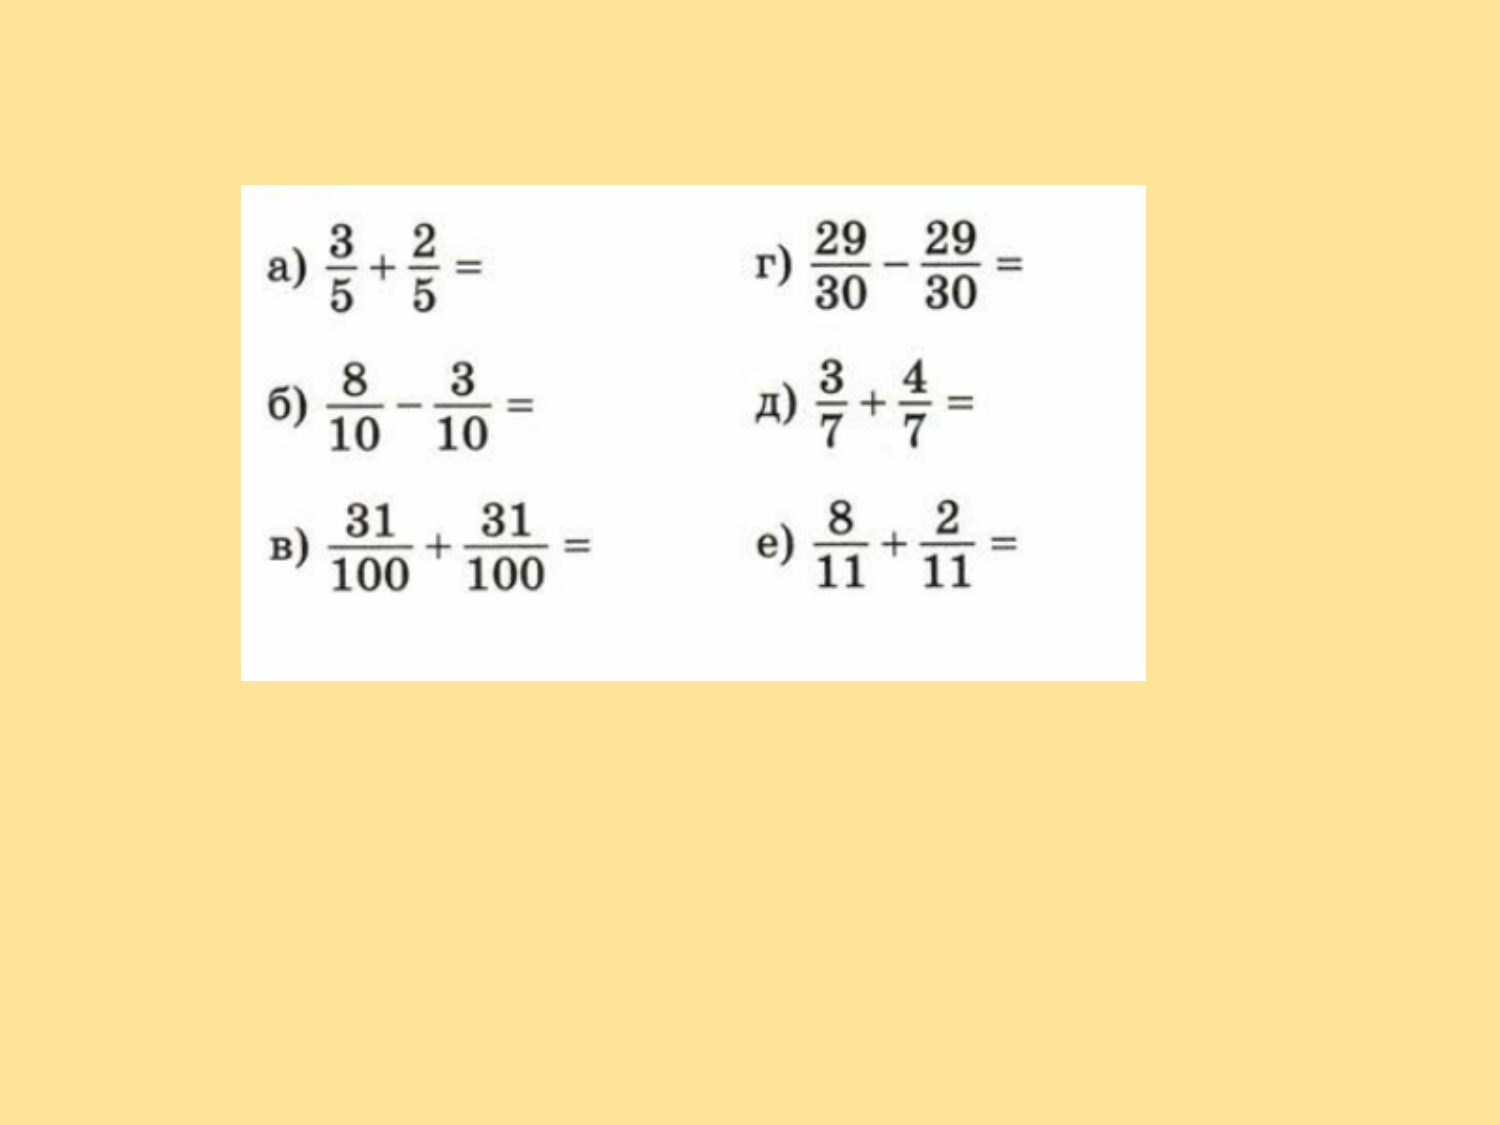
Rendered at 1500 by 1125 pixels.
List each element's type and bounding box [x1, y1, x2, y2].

picture [241, 185, 1146, 682]
